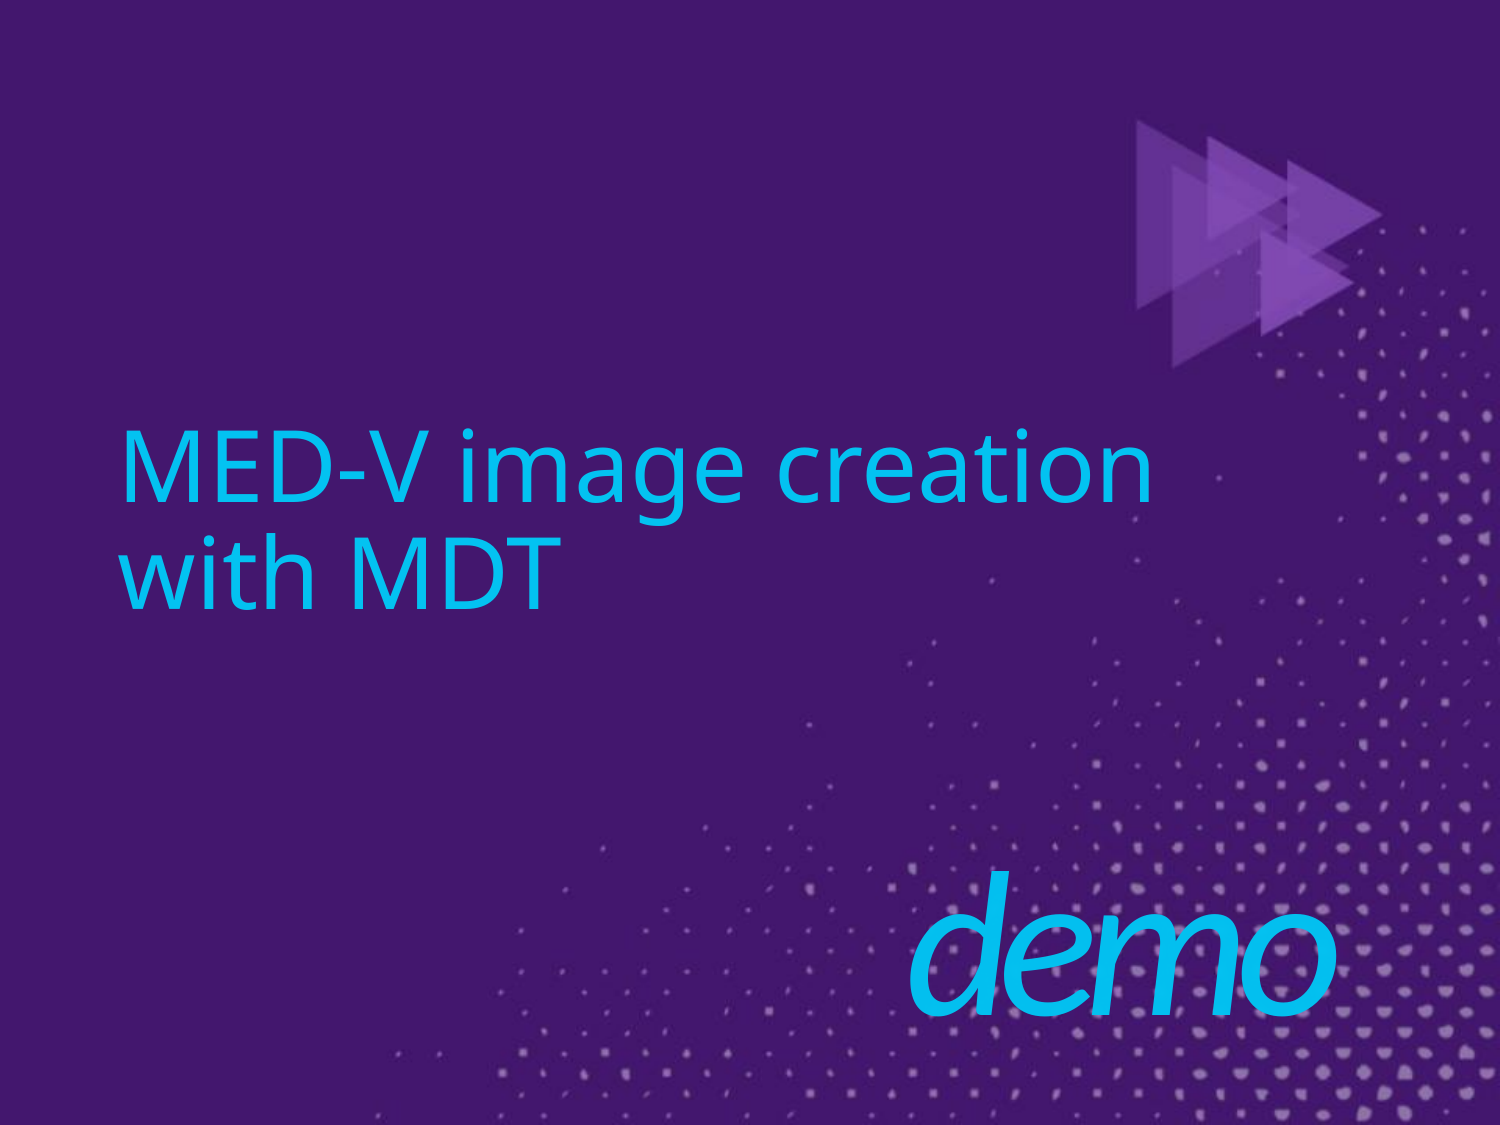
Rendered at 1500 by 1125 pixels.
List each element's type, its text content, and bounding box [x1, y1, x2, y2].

title MED-V image creation with MDT [102, 398, 1251, 649]
picture [0, 0, 1500, 1125]
list demo [131, 800, 1392, 1027]
